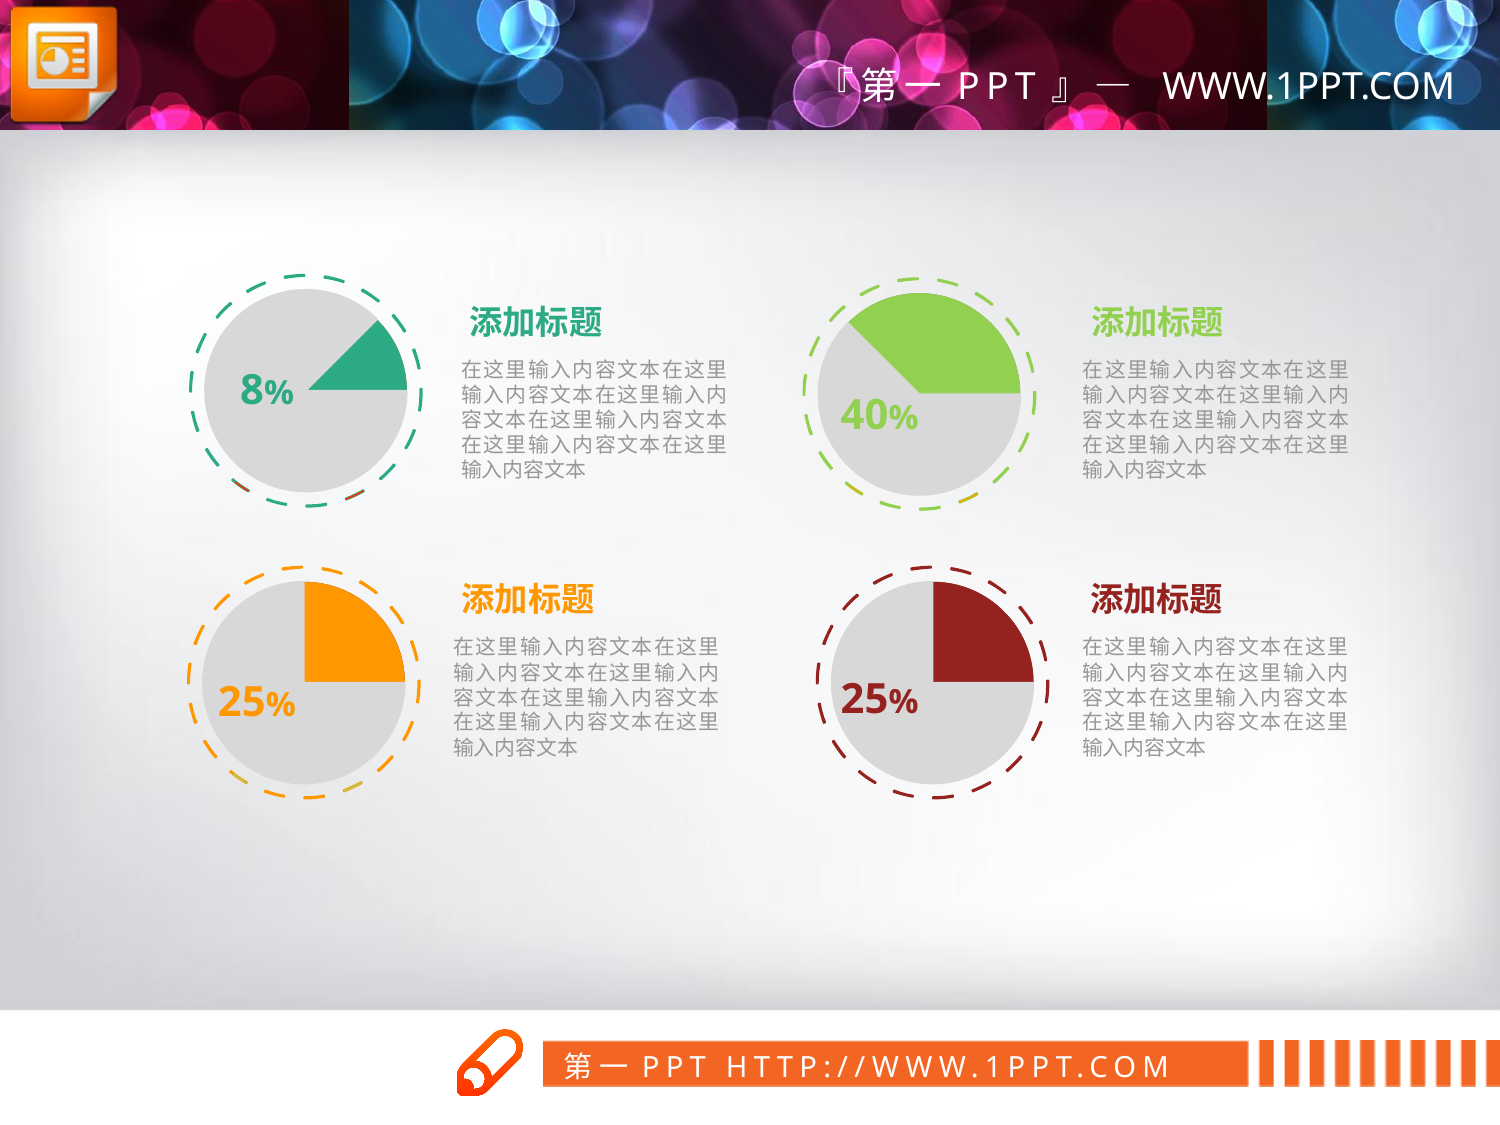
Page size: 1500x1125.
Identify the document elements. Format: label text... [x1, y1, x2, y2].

text_box 添加标题 [1075, 571, 1239, 626]
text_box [816, 566, 1049, 799]
text_box 在这里输入内容文本在这里输入内容文本在这里输入内容文本在这里输入内容文本在这里输入内容文本在这里输入内容文本 [446, 349, 743, 490]
picture [0, 0, 1500, 1012]
text_box 添加标题 [446, 571, 610, 626]
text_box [784, 277, 1055, 511]
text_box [189, 274, 423, 508]
text_box 添加标题 [1076, 294, 1239, 349]
text_box 添加标题 [454, 294, 618, 349]
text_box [187, 566, 421, 799]
text_box 在这里输入内容文本在这里输入内容文本在这里输入内容文本在这里输入内容文本在这里输入内容文本在这里输入内容文本 [438, 626, 735, 767]
text_box 在这里输入内容文本在这里输入内容文本在这里输入内容文本在这里输入内容文本在这里输入内容文本在这里输入内容文本 [1068, 349, 1364, 490]
picture [543, 1040, 1500, 1087]
text_box 在这里输入内容文本在这里输入内容文本在这里输入内容文本在这里输入内容文本在这里输入内容文本在这里输入内容文本 [1067, 626, 1364, 767]
